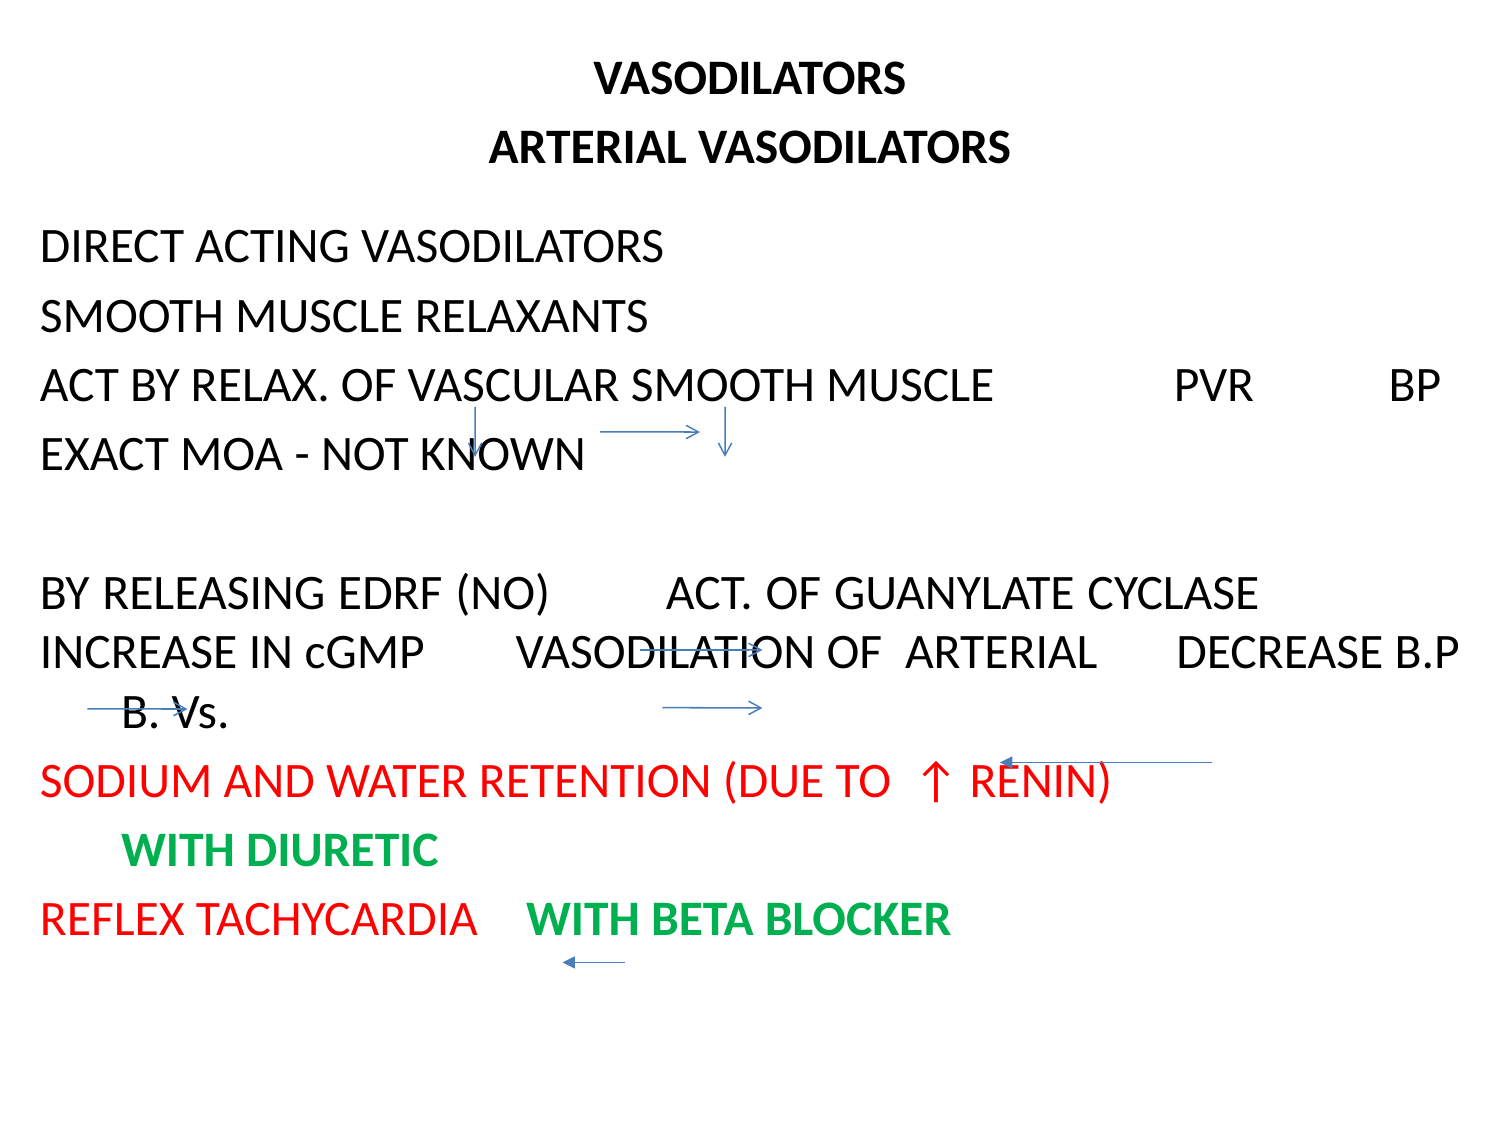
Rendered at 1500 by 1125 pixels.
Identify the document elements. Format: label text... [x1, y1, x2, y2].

list VASODILATORS ARTERIAL VASODILATORS DIRECT ACTING VASODILATORS SMOOTH MUSCLE RELAXANTS ACT BY RELAX. OF VASCULAR SMOOTH MUSCLE PVR BP EXACT MOA - NOT KNOWN BY RELEASING EDRF (NO) ACT. OF GUANYLATE CYCLASE INCREASE IN cGMP VASODILATION OF ARTERIAL DECREASE B.P B. Vs. SODIUM AND WATER RETENTION (DUE TO ↑ RENIN) WITH DIURETIC REFLEX TACHYCARDIA WITH BETA BLOCKER [24, 37, 1475, 1013]
